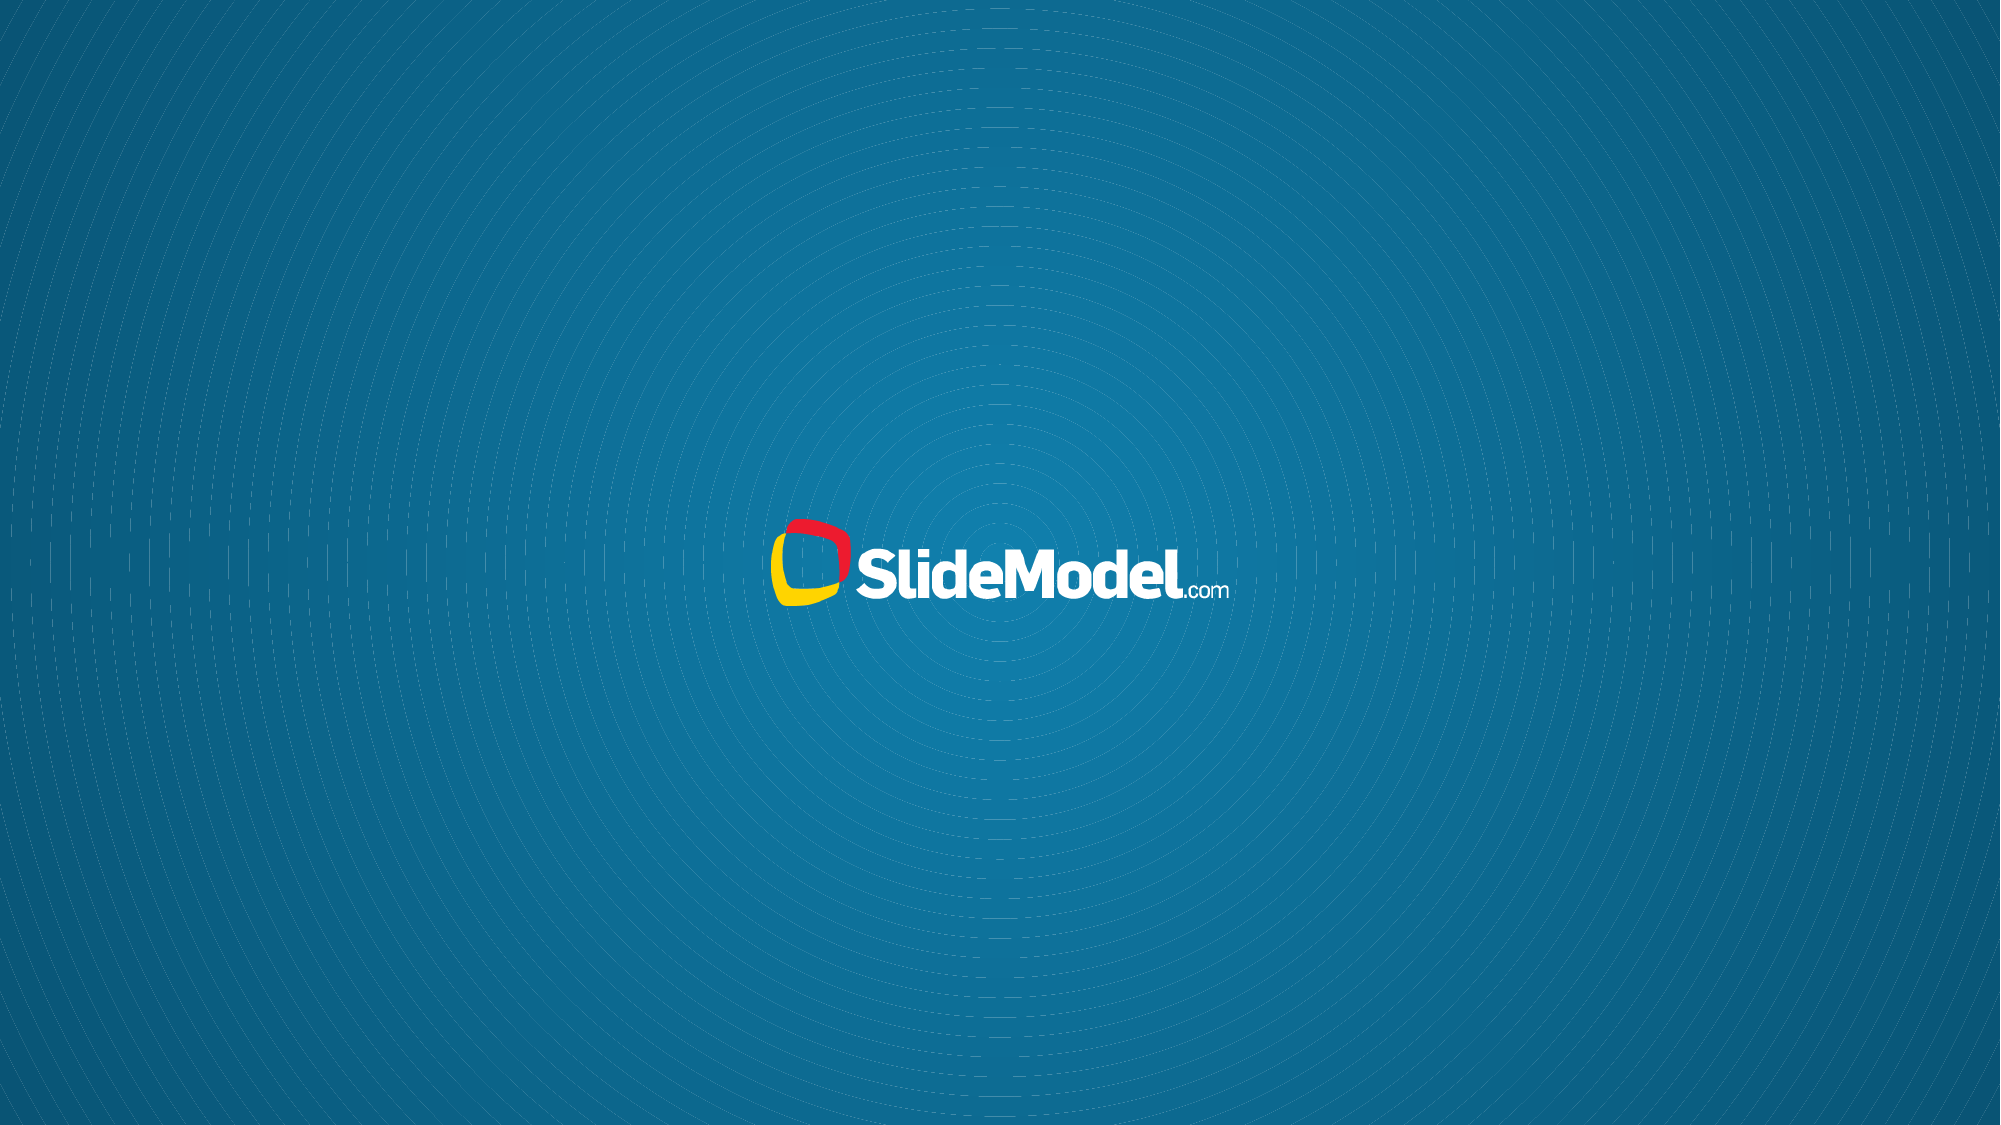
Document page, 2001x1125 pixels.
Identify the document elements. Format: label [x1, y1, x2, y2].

picture [770, 518, 1230, 606]
